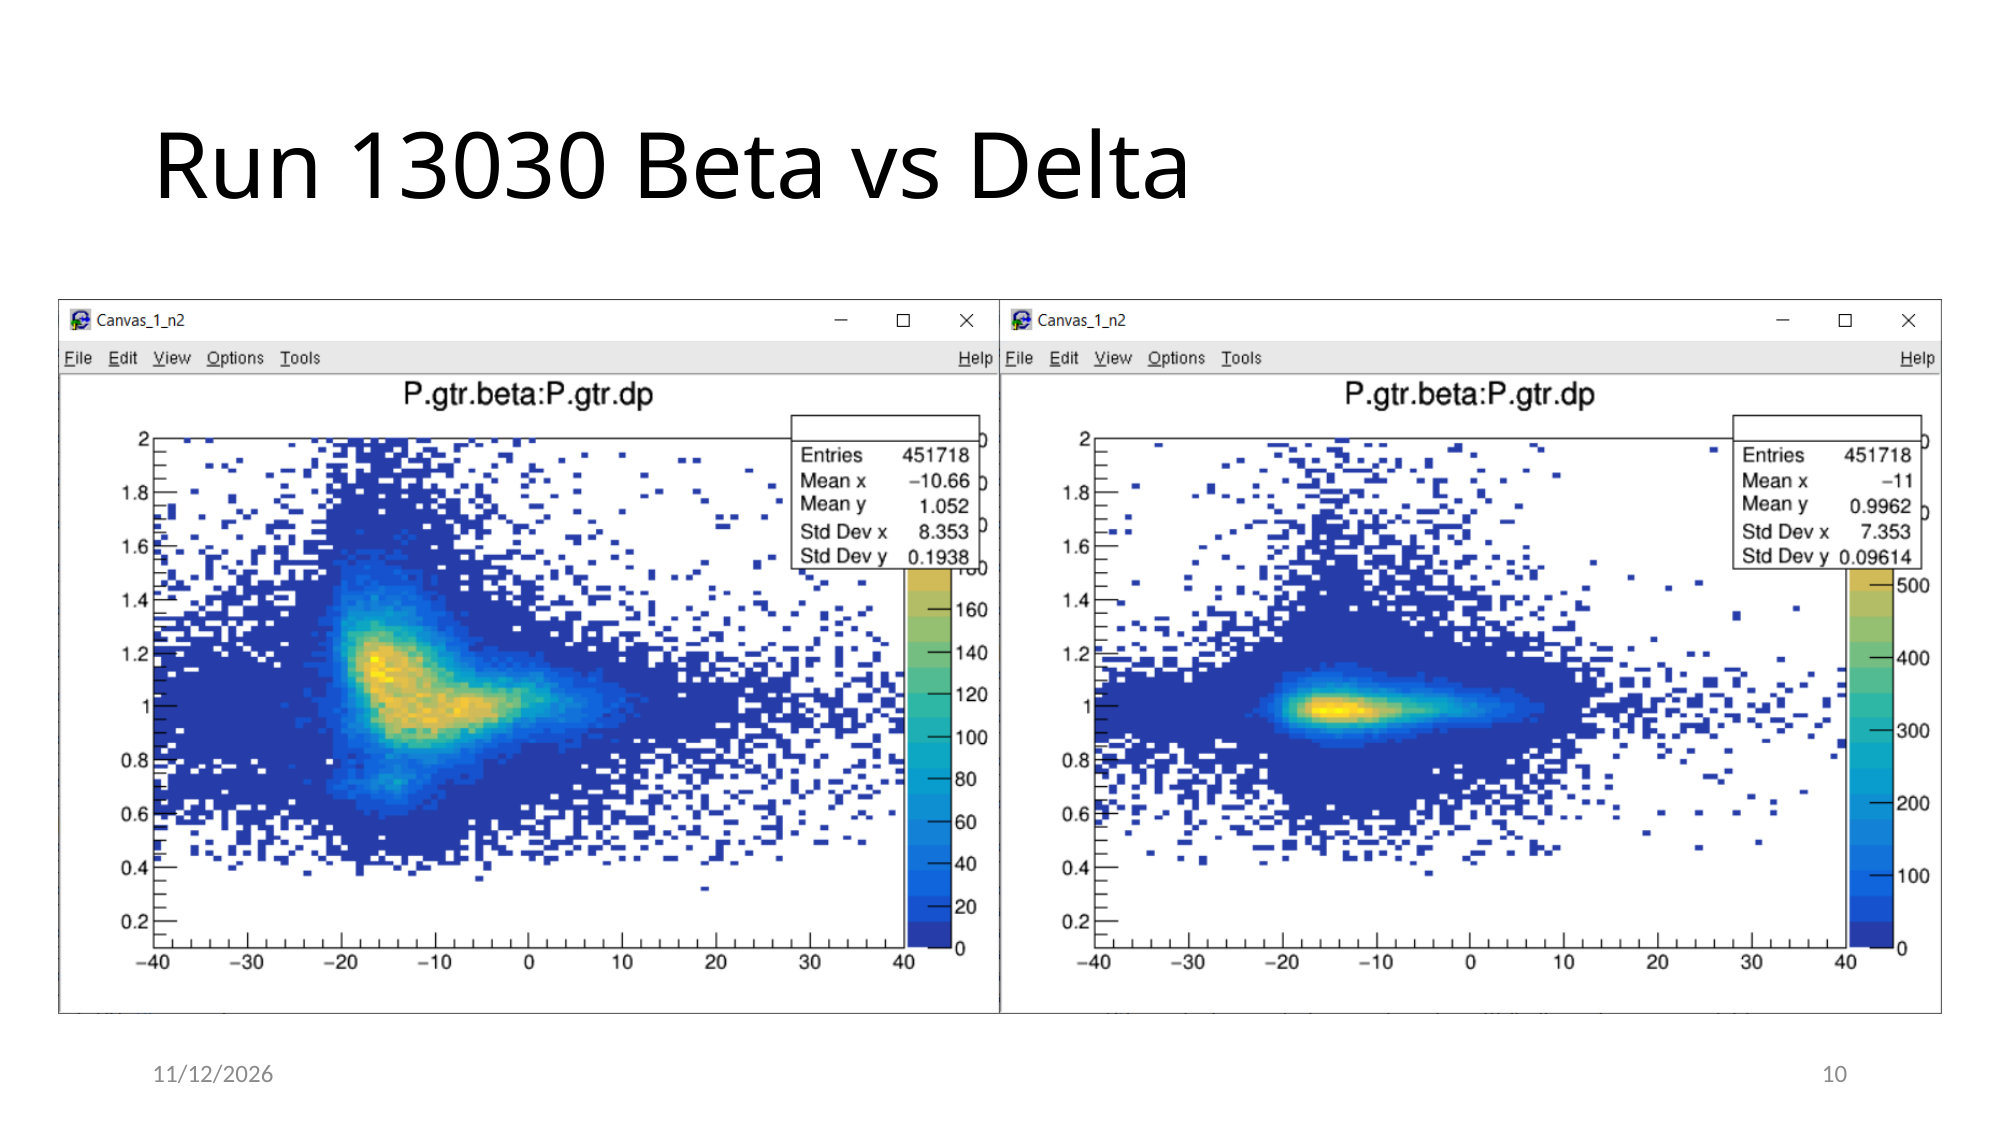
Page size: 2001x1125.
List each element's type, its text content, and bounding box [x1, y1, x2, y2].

picture [999, 299, 1942, 1014]
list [58, 299, 999, 1014]
slide_number 10 [1412, 1042, 1863, 1103]
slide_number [137, 1042, 588, 1103]
title Run 13030 Beta vs Delta [137, 59, 1863, 278]
